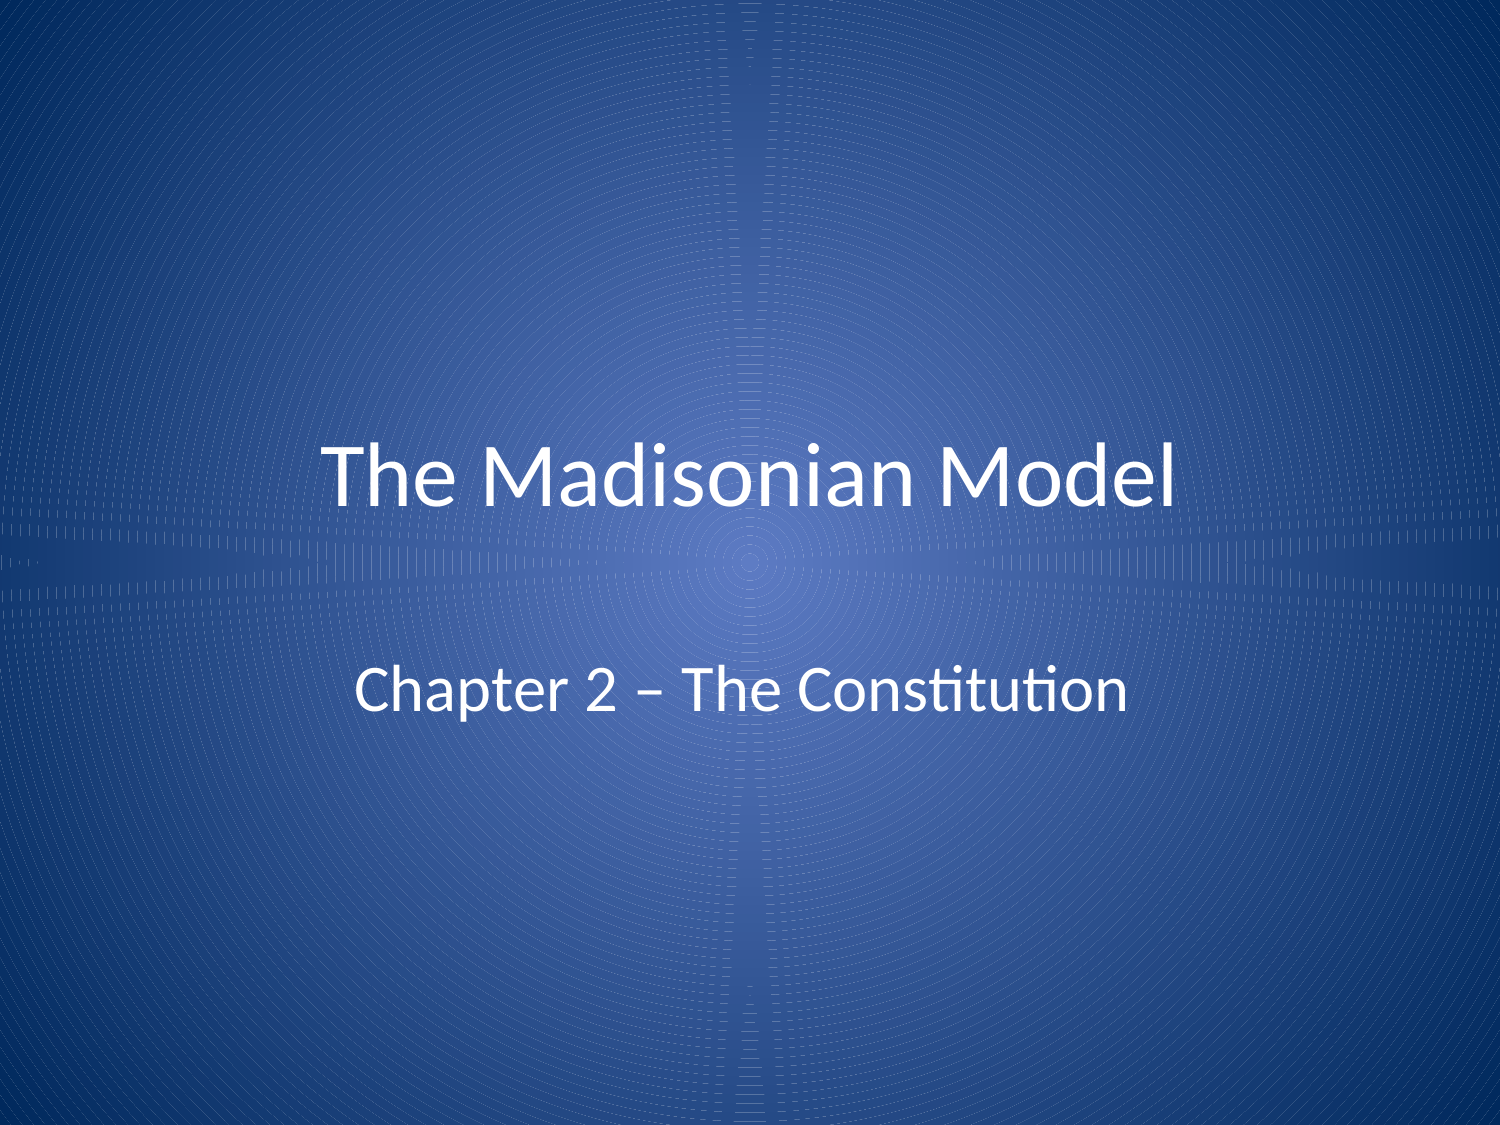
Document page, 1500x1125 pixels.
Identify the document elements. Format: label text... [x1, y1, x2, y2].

subtitle Chapter 2 – The Constitution [225, 637, 1275, 925]
title The Madisonian Model [112, 349, 1388, 591]
